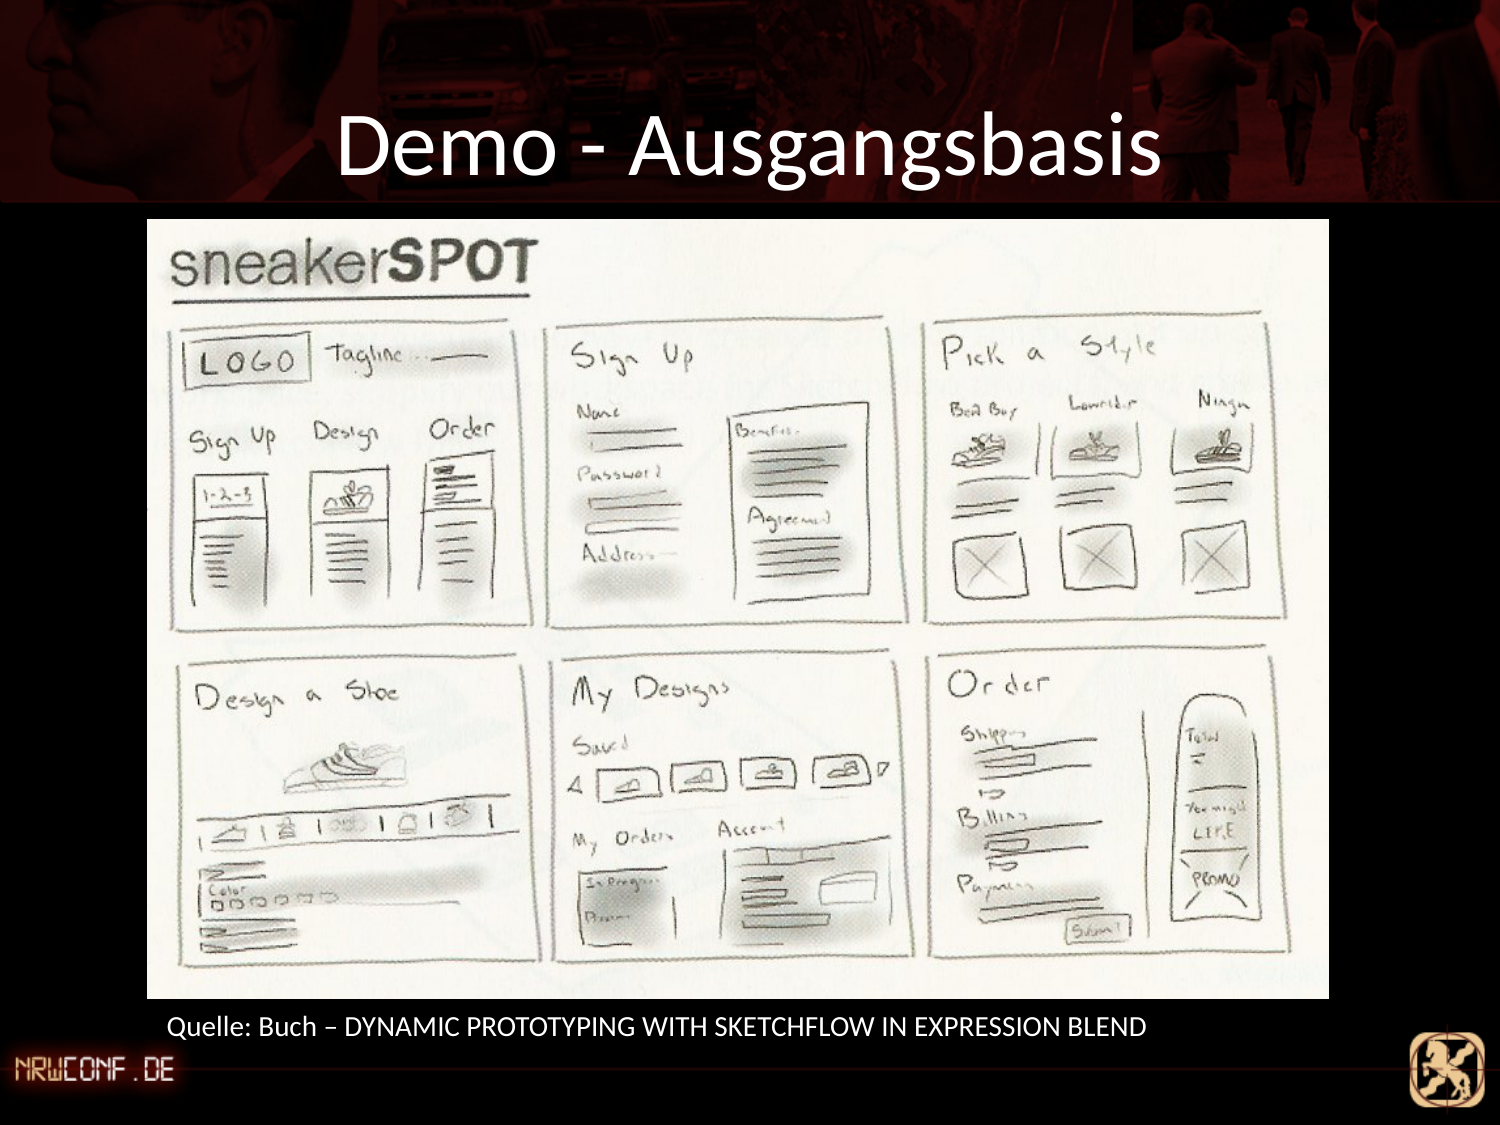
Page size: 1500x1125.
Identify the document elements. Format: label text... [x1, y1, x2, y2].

text_box Quelle: Buch – DYNAMIC PROTOTYPING WITH SKETCHFLOW IN EXPRESSION BLEND [151, 1007, 1163, 1050]
title Demo - Ausgangsbasis [75, 45, 1425, 233]
picture [0, 0, 1500, 1125]
